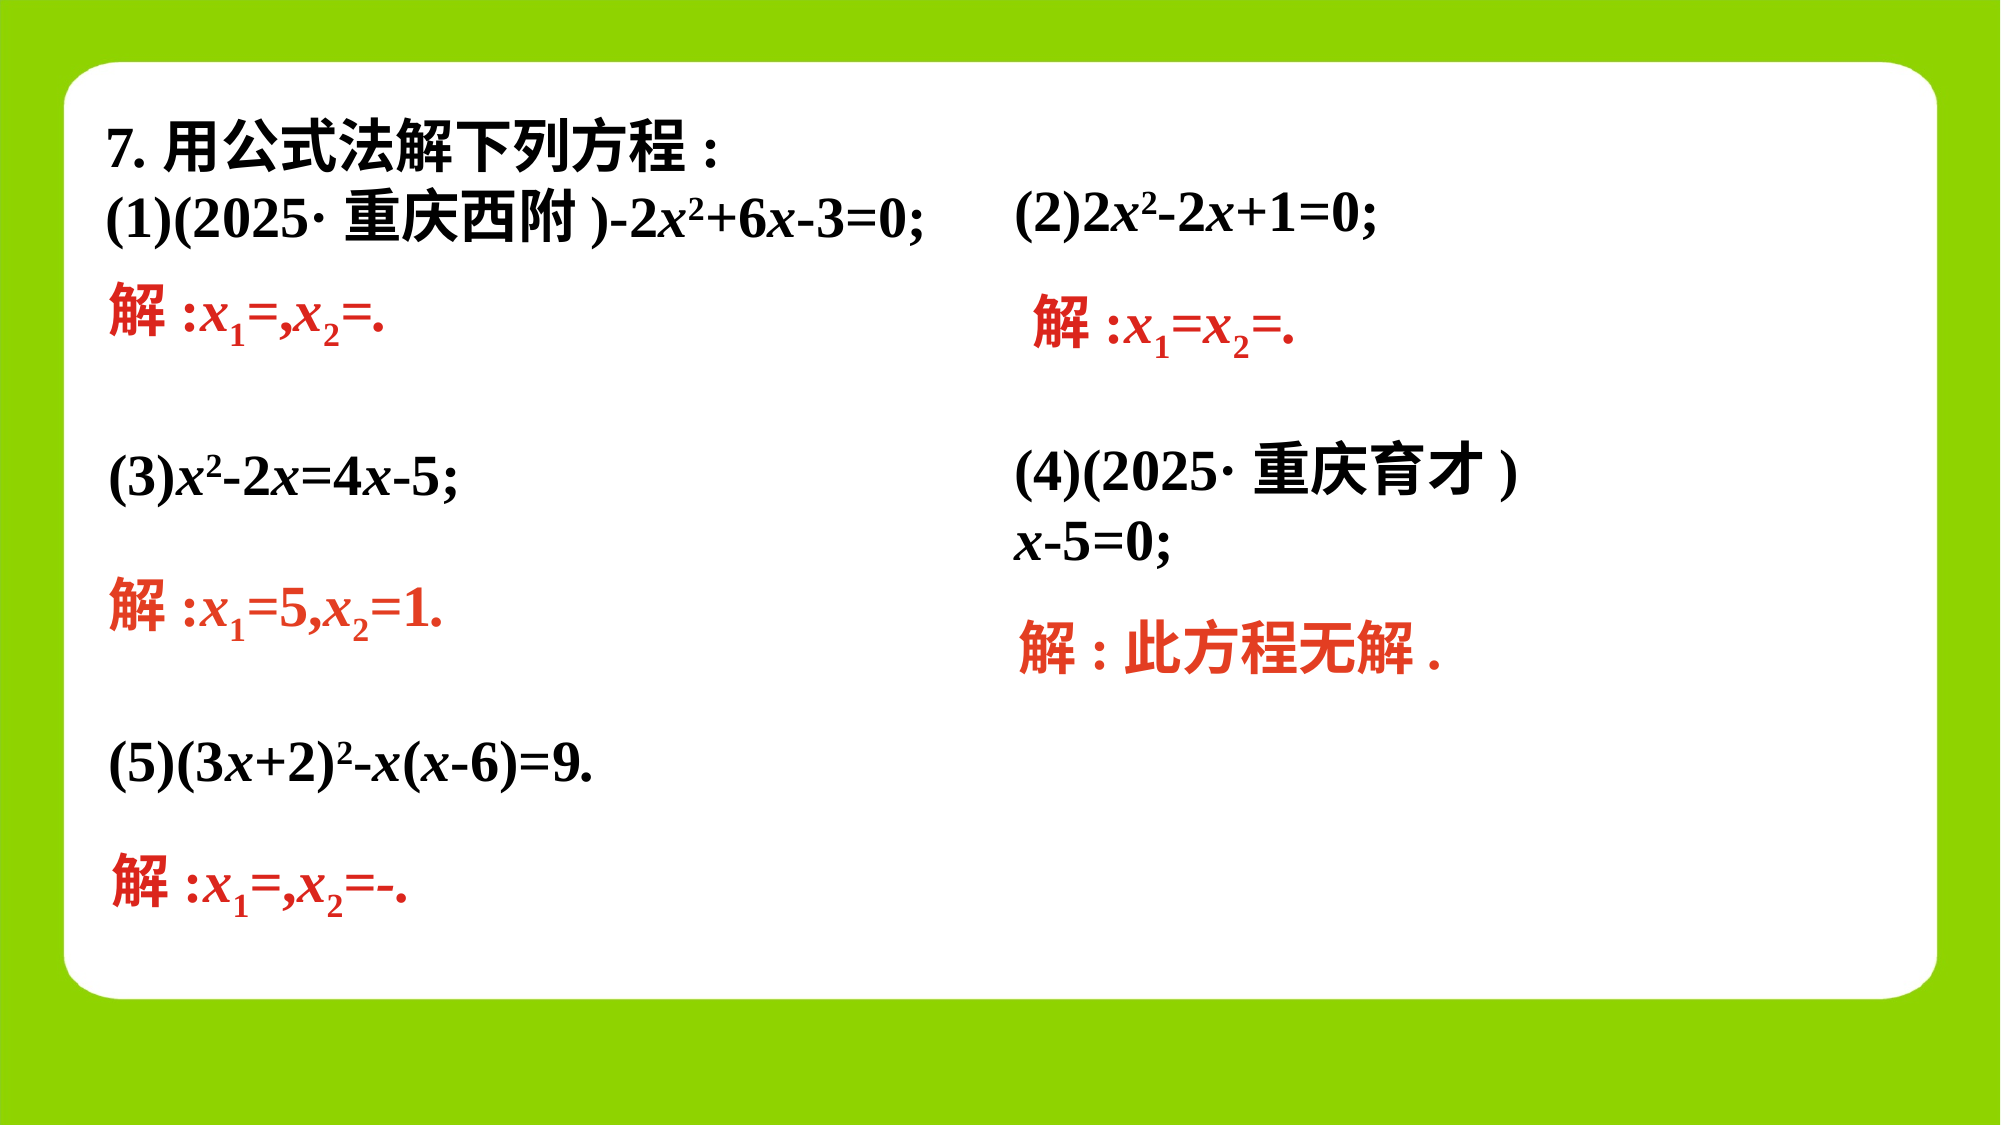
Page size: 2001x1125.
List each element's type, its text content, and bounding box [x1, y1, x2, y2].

text_box 7.用公式法解下列方程: (1)(2025·重庆西附)-2x2+6x-3=0; [90, 102, 1000, 257]
text_box (3)x2-2x=4x-5; [93, 429, 527, 515]
text_box 解:此方程无解. [1003, 603, 1662, 689]
text_box 解:x1=5,x2=1. [93, 561, 527, 656]
picture [0, 0, 2001, 1125]
text_box (5)(3x+2)2-x(x-6)=9. [93, 716, 646, 801]
